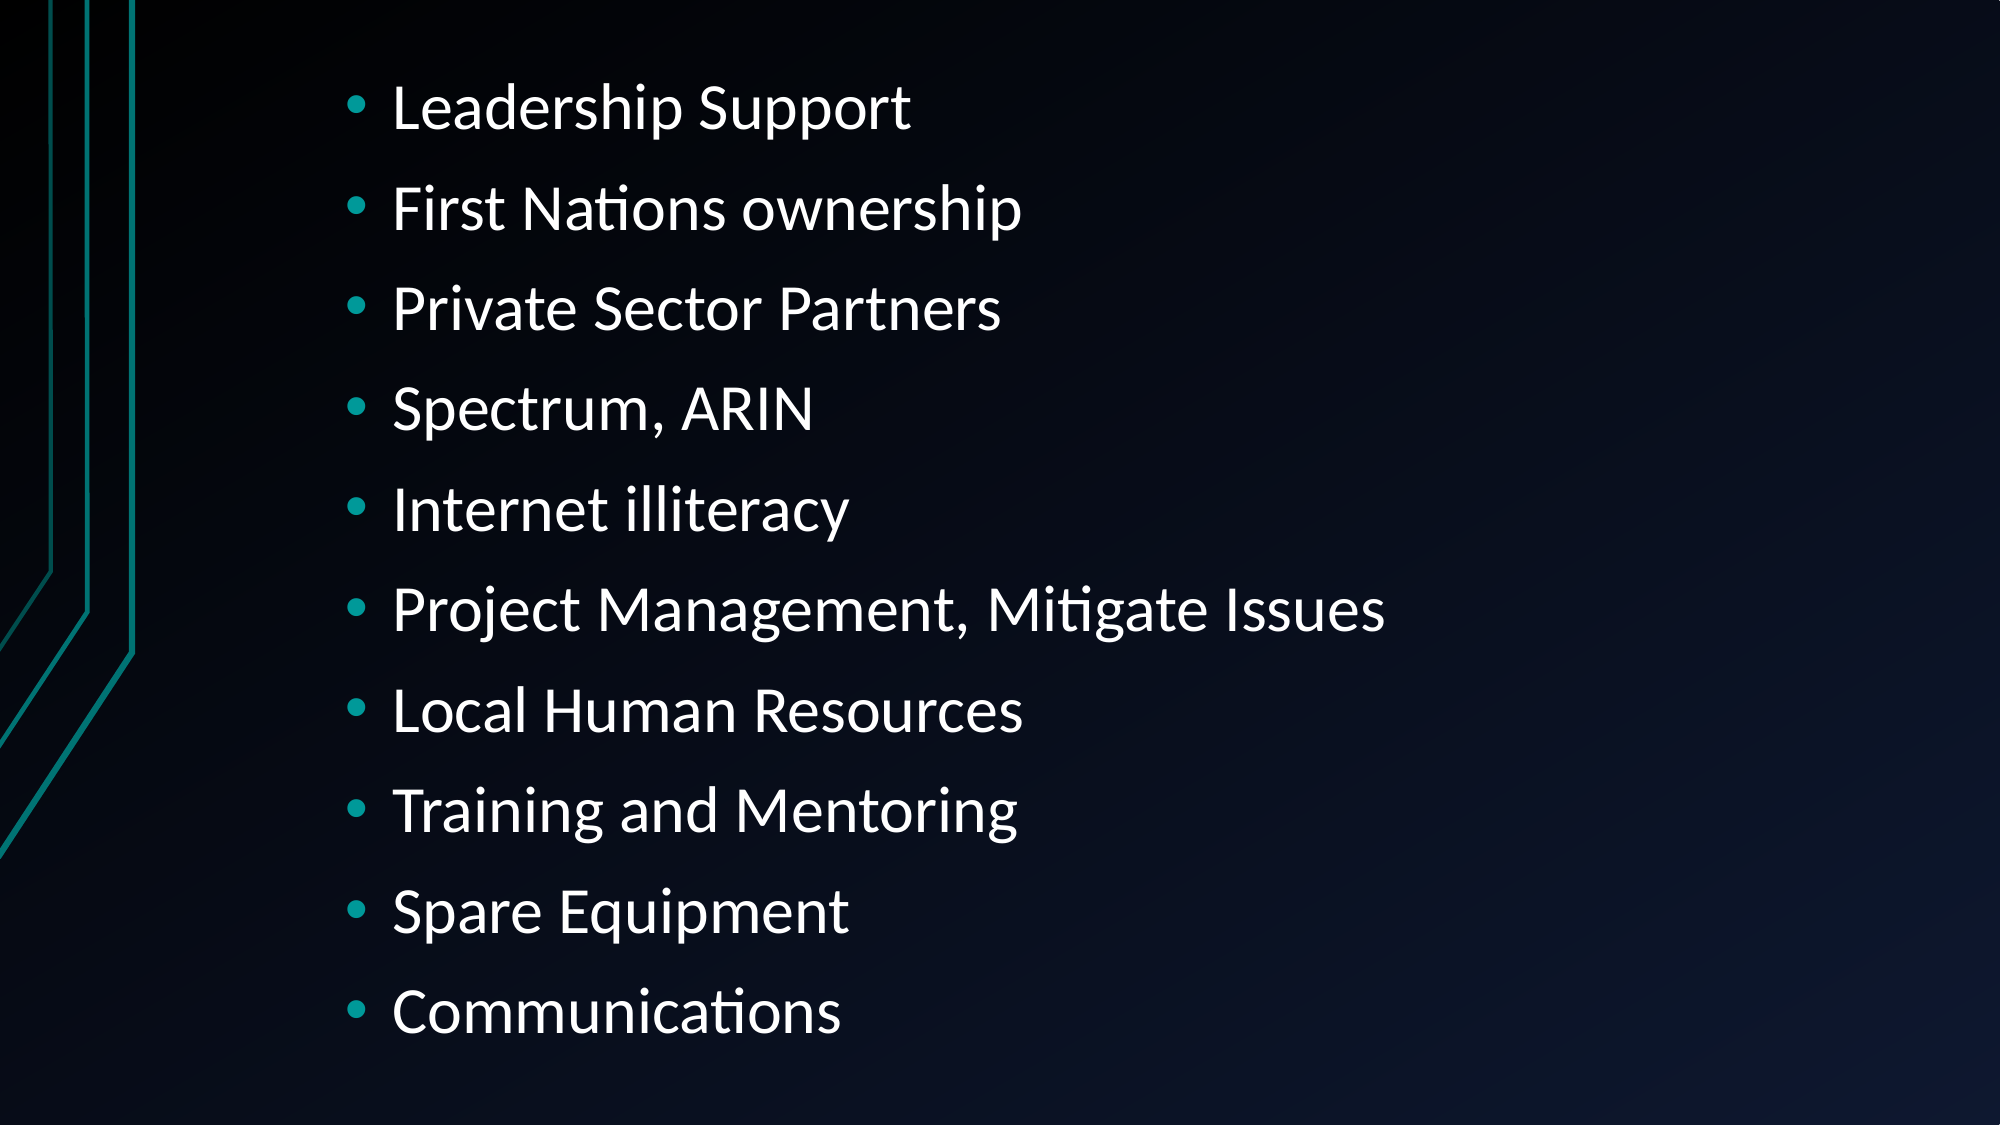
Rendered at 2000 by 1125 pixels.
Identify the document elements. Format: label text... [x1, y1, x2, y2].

list Leadership Support First Nations ownership Private Sector Partners Spectrum, ARIN Internet illiteracy Project Management, Mitigate Issues Local Human Resources Training and Mentoring Spare Equipment Communications [324, 62, 1538, 1063]
